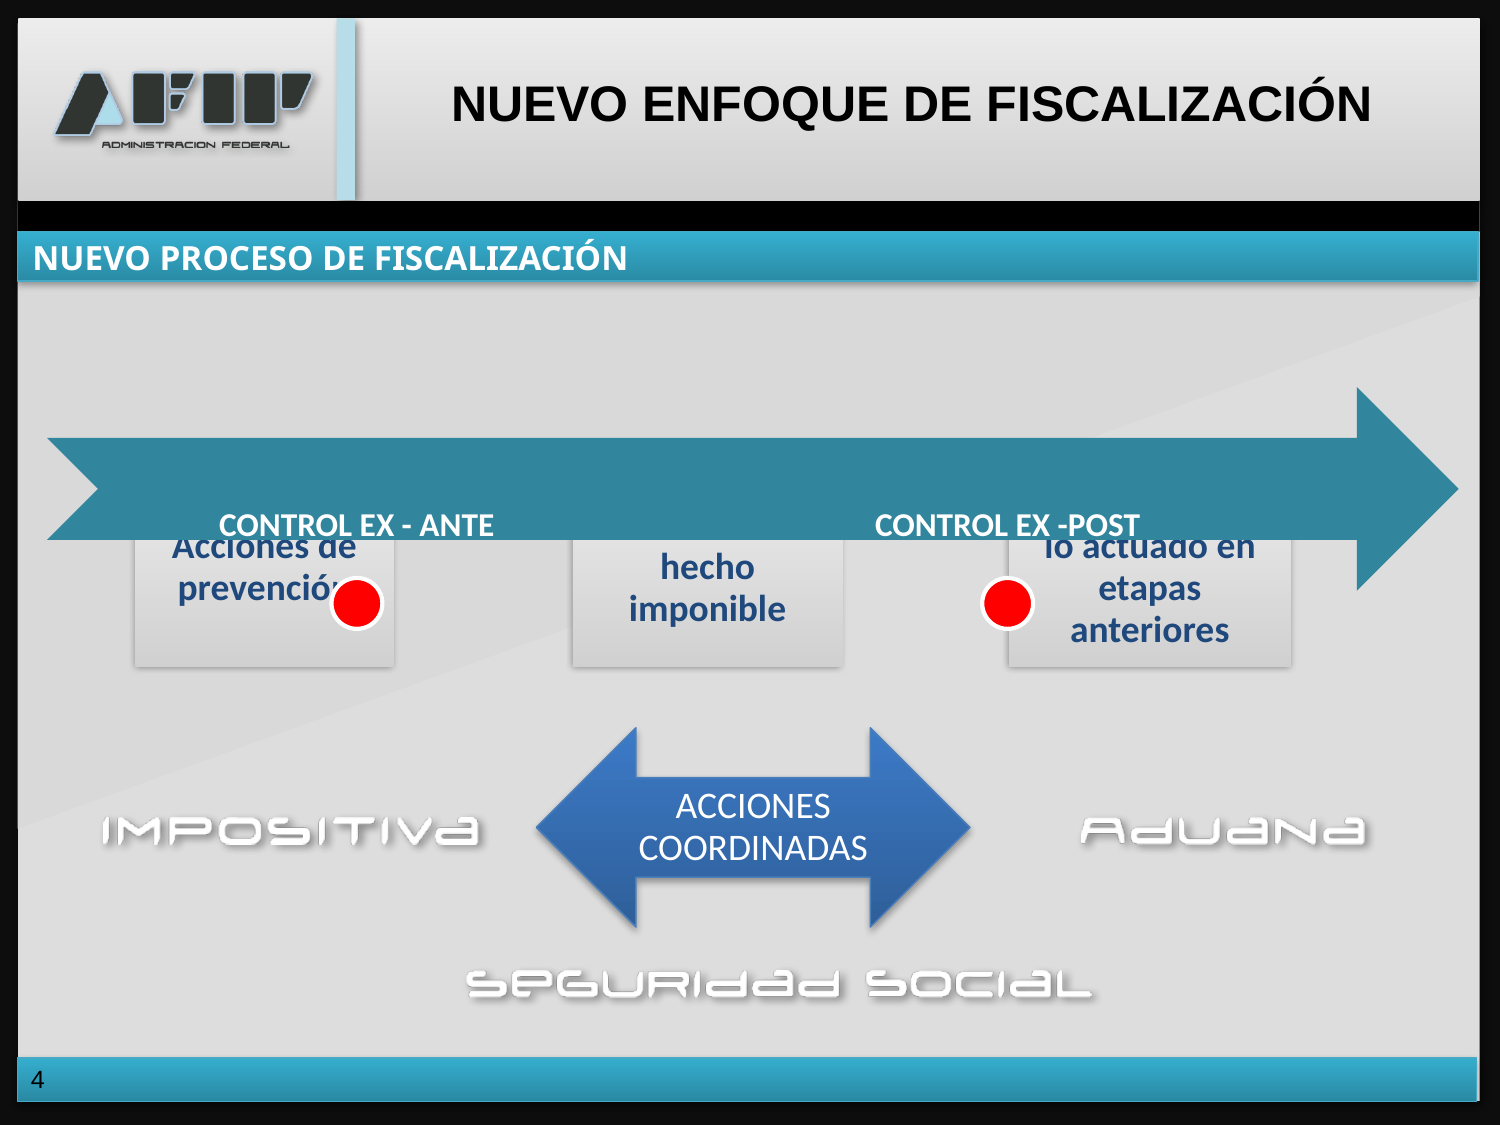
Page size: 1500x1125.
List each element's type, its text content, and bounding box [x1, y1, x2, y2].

picture [1081, 816, 1365, 845]
text_box NUEVO PROCESO DE FISCALIZACIÓN [17, 233, 45, 286]
slide_number 4 [15, 1058, 366, 1119]
picture [103, 816, 479, 845]
text_box ACCIONES COORDINADAS [535, 752, 971, 928]
picture [53, 71, 313, 148]
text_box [46, 234, 1459, 744]
picture [466, 970, 1093, 999]
